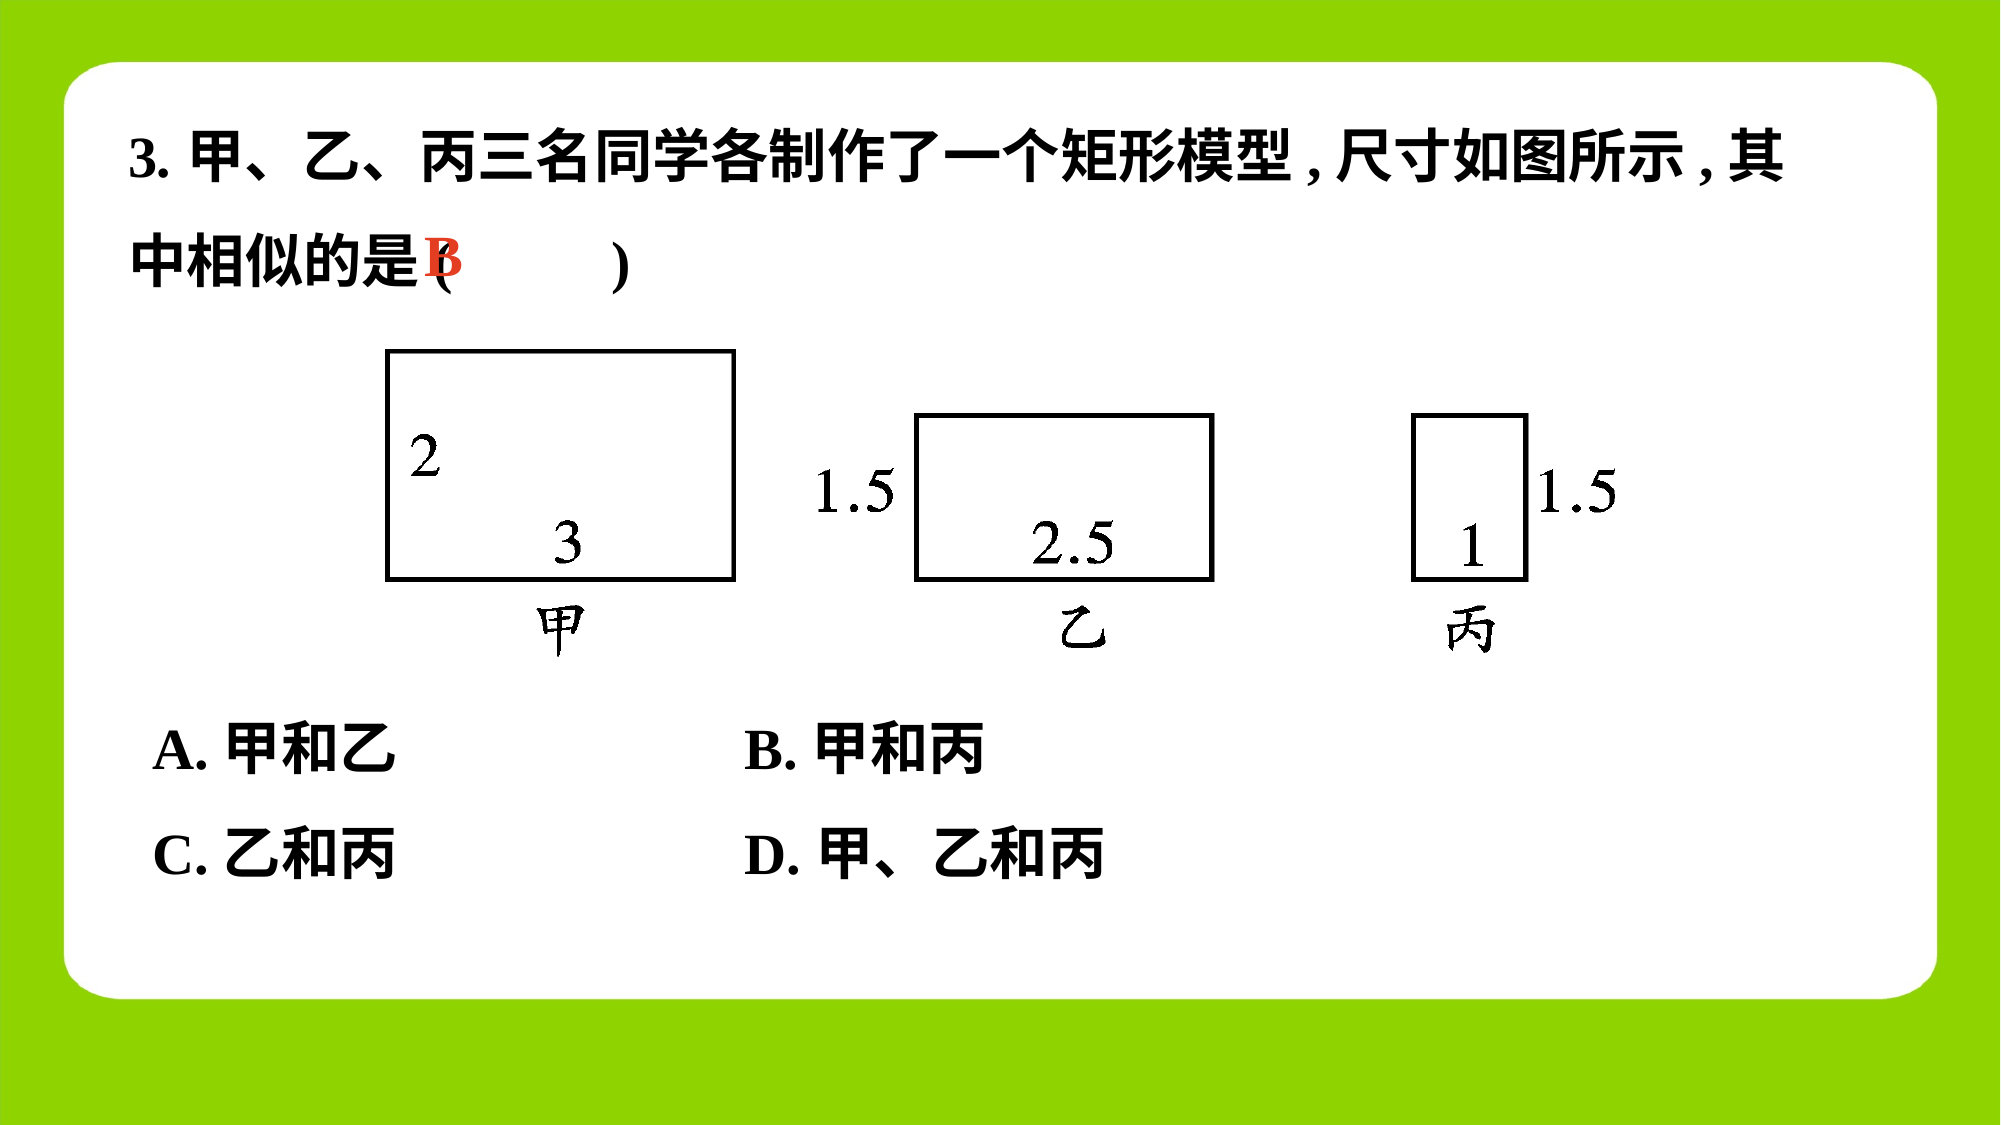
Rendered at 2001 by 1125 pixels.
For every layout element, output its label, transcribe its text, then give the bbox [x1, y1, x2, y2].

text_box 3.甲、乙、丙三名同学各制作了一个矩形模型,尺寸如图所示,其中相似的是( ) [114, 76, 1851, 302]
picture [0, 0, 2001, 1125]
text_box B [409, 210, 469, 296]
text_box A.甲和乙 B.甲和丙 C.乙和丙 D.甲、乙和丙 [137, 668, 1579, 894]
